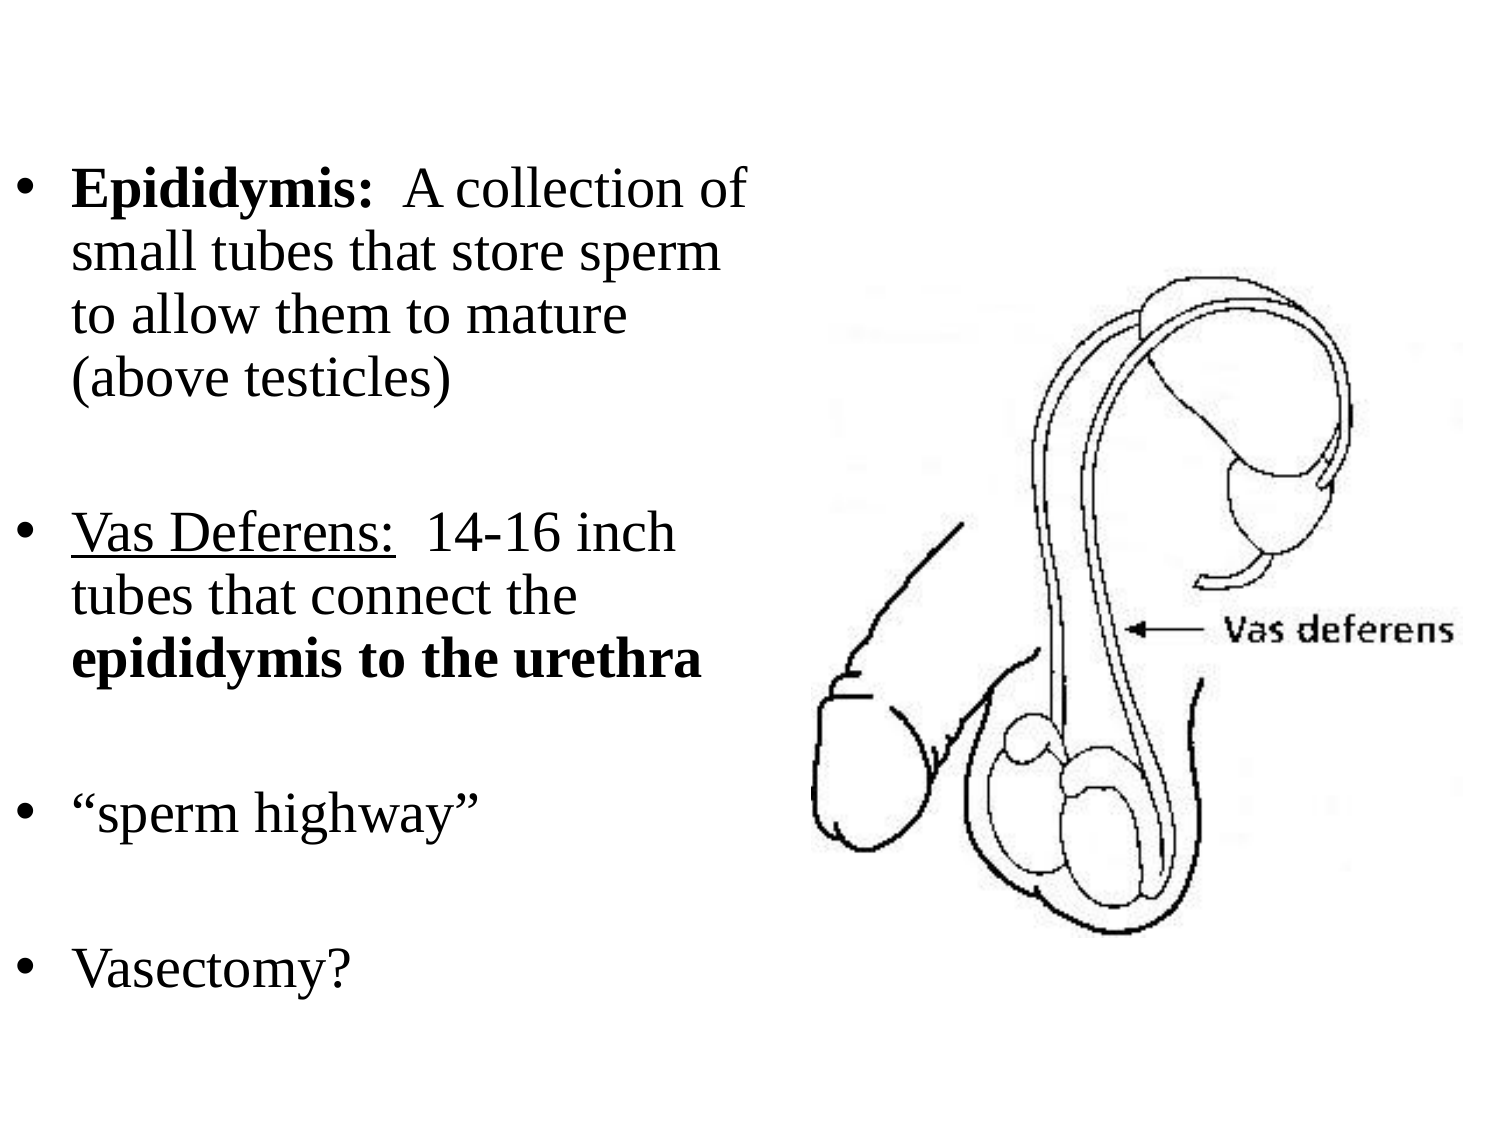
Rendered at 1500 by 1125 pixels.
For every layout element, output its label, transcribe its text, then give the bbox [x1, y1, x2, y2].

list Epididymis: A collection of small tubes that store sperm to allow them to mature (above testicles)‏ Vas Deferens: 14-16 inch tubes that connect the epididymis to the urethra “sperm highway” Vasectomy? [0, 149, 775, 1125]
picture [811, 249, 1463, 938]
